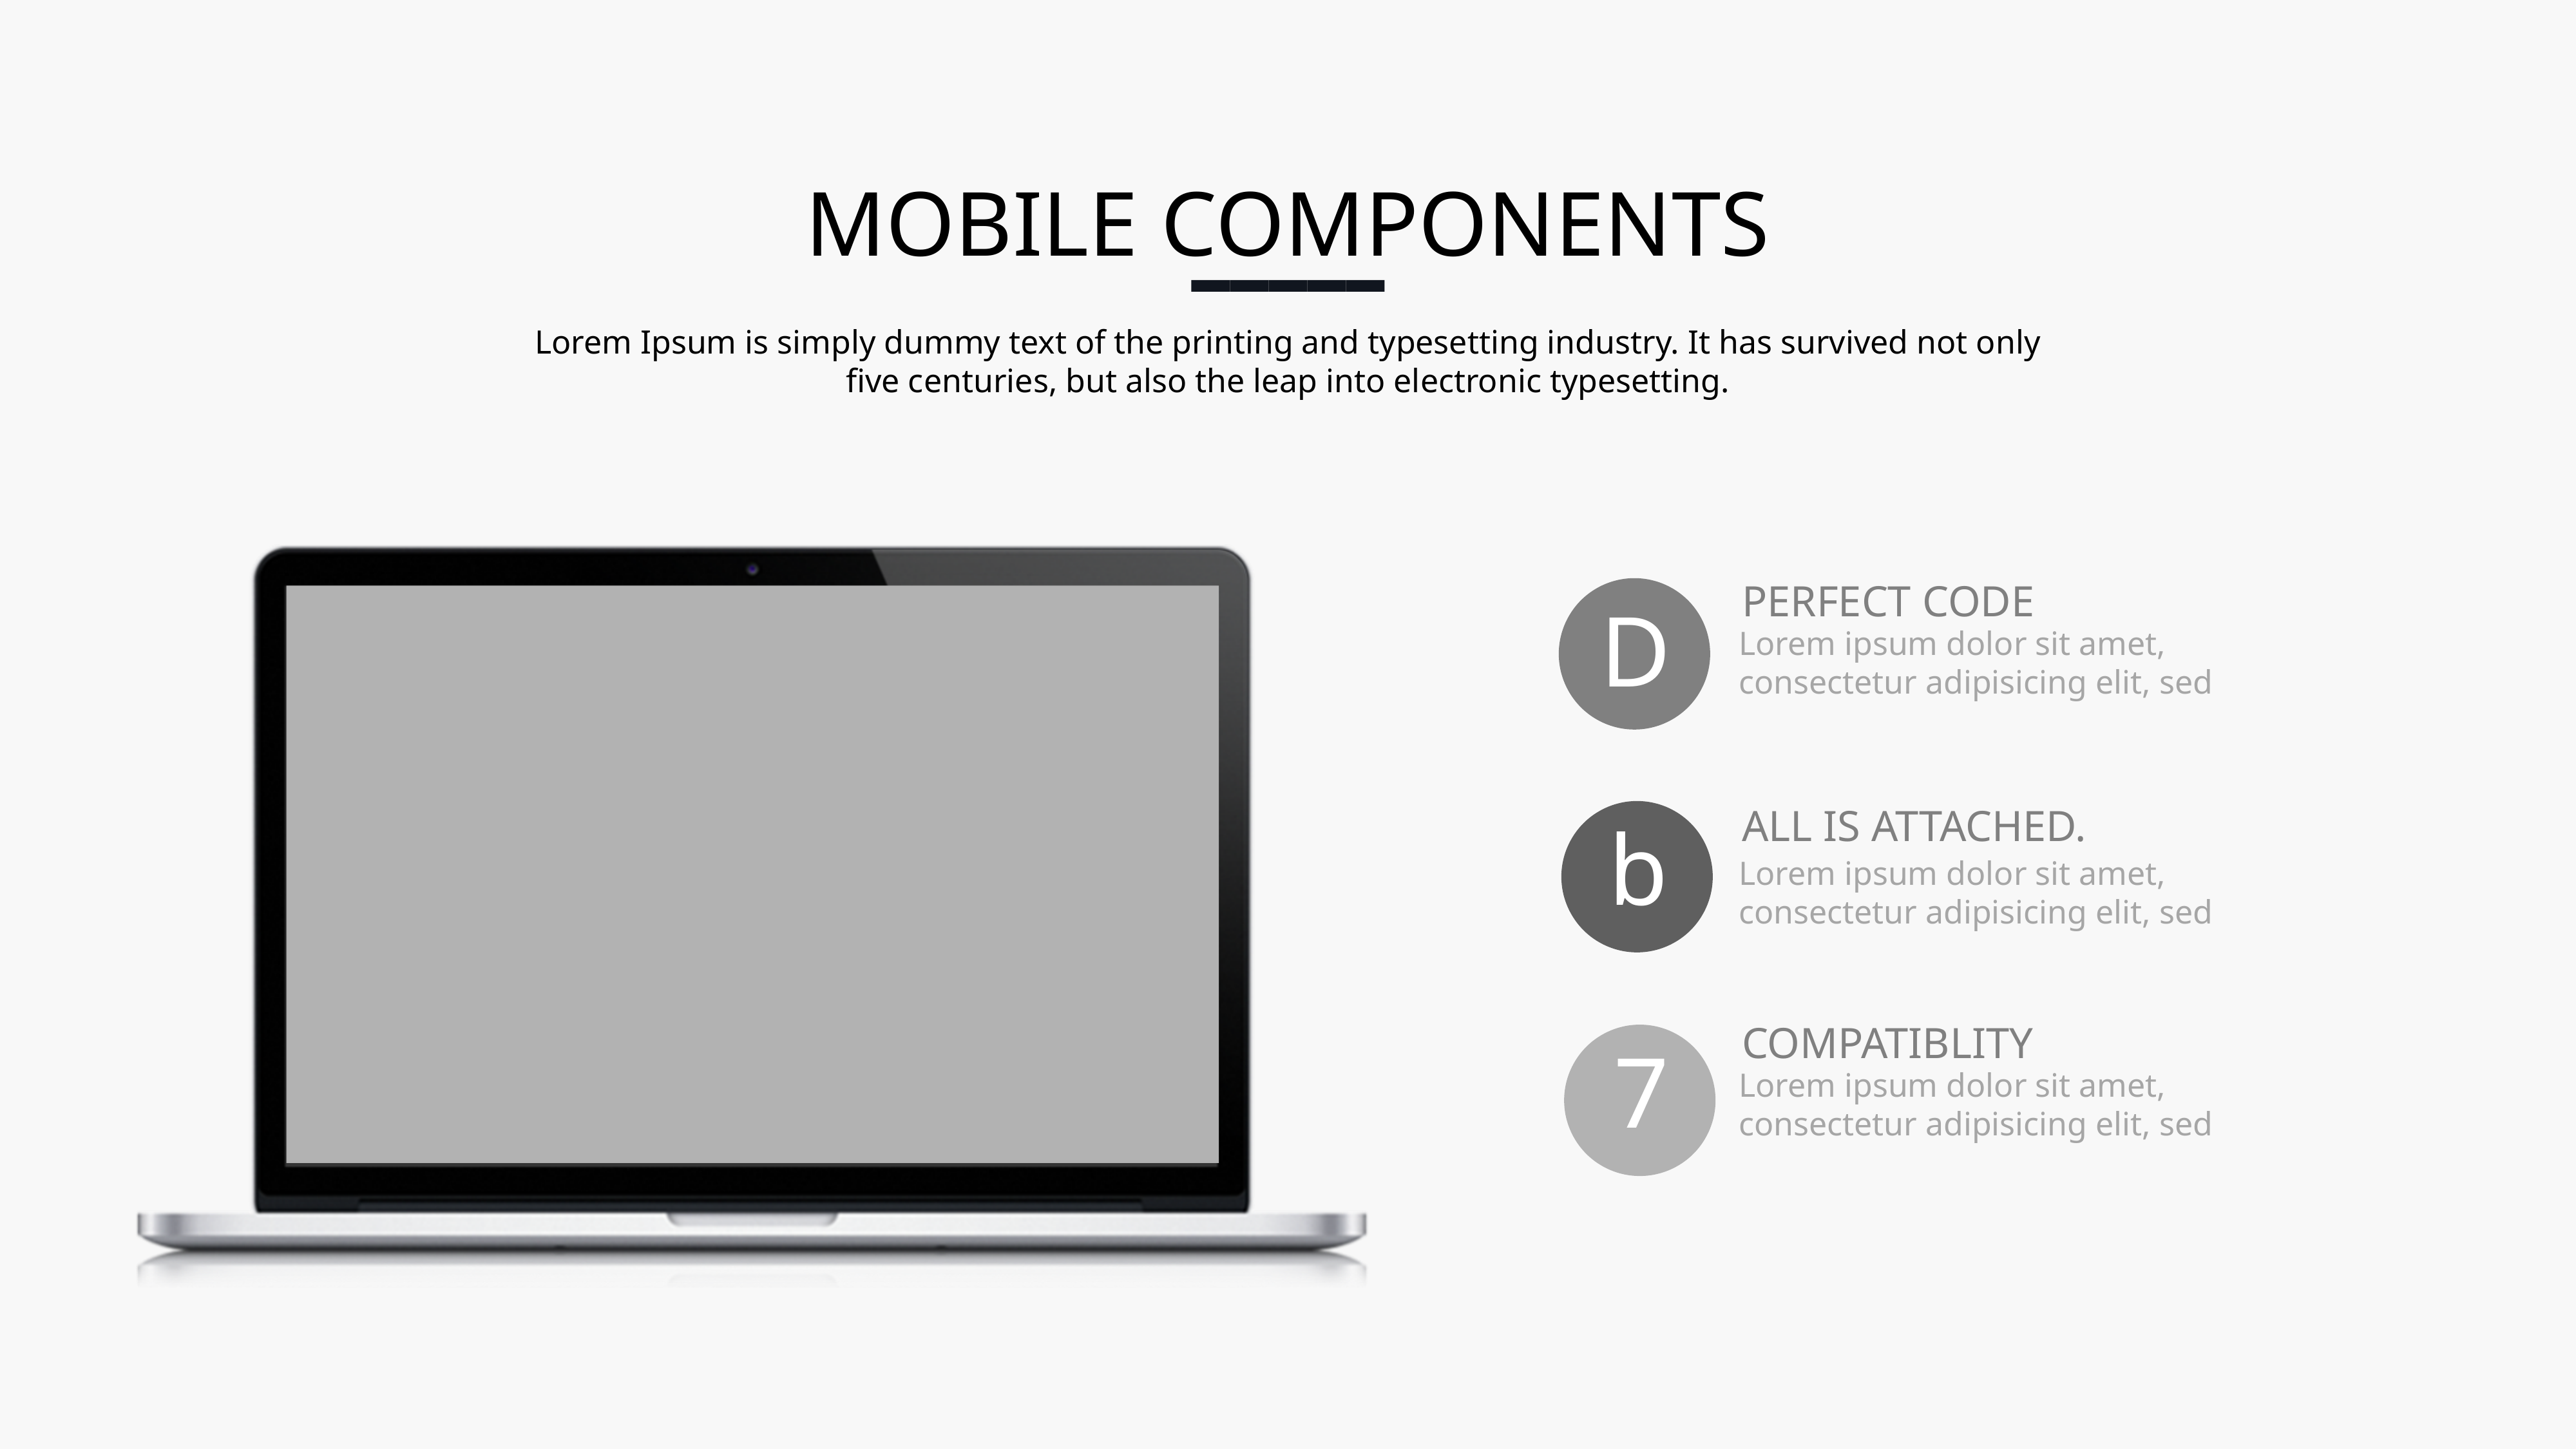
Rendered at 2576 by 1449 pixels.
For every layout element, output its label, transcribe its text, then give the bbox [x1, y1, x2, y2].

text_box ALL IS ATTACHED. [1732, 795, 2172, 848]
text_box [1582, 929, 1692, 953]
text_box [1585, 1153, 1695, 1177]
text_box Lorem ipsum dolor sit amet, consectetur adipisicing elit, sed [1729, 848, 2313, 936]
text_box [1191, 279, 1385, 292]
text_box D [1554, 590, 1718, 706]
text_box Lorem ipsum dolor sit amet, consectetur adipisicing elit, sed [1729, 618, 2313, 706]
text_box Lorem ipsum dolor sit amet, consectetur adipisicing elit, sed [1729, 1060, 2313, 1147]
text_box MOBILE COMPONENTS [128, 164, 2448, 278]
text_box [1621, 1024, 1659, 1027]
text_box [1593, 578, 1676, 590]
text_box PERFECT CODE [1732, 569, 2172, 618]
text_box b [1556, 804, 1721, 929]
text_box [1579, 706, 1690, 730]
text_box 7 [1559, 1027, 1723, 1153]
text_box [1616, 800, 1659, 804]
picture [54, 383, 1462, 1449]
text_box COMPATIBLITY [1732, 1011, 2172, 1060]
text_box Lorem Ipsum is simply dummy text of the printing and typesetting industry. It has survived not only five centuries, but also the leap into electronic typesetting. [506, 316, 2070, 404]
